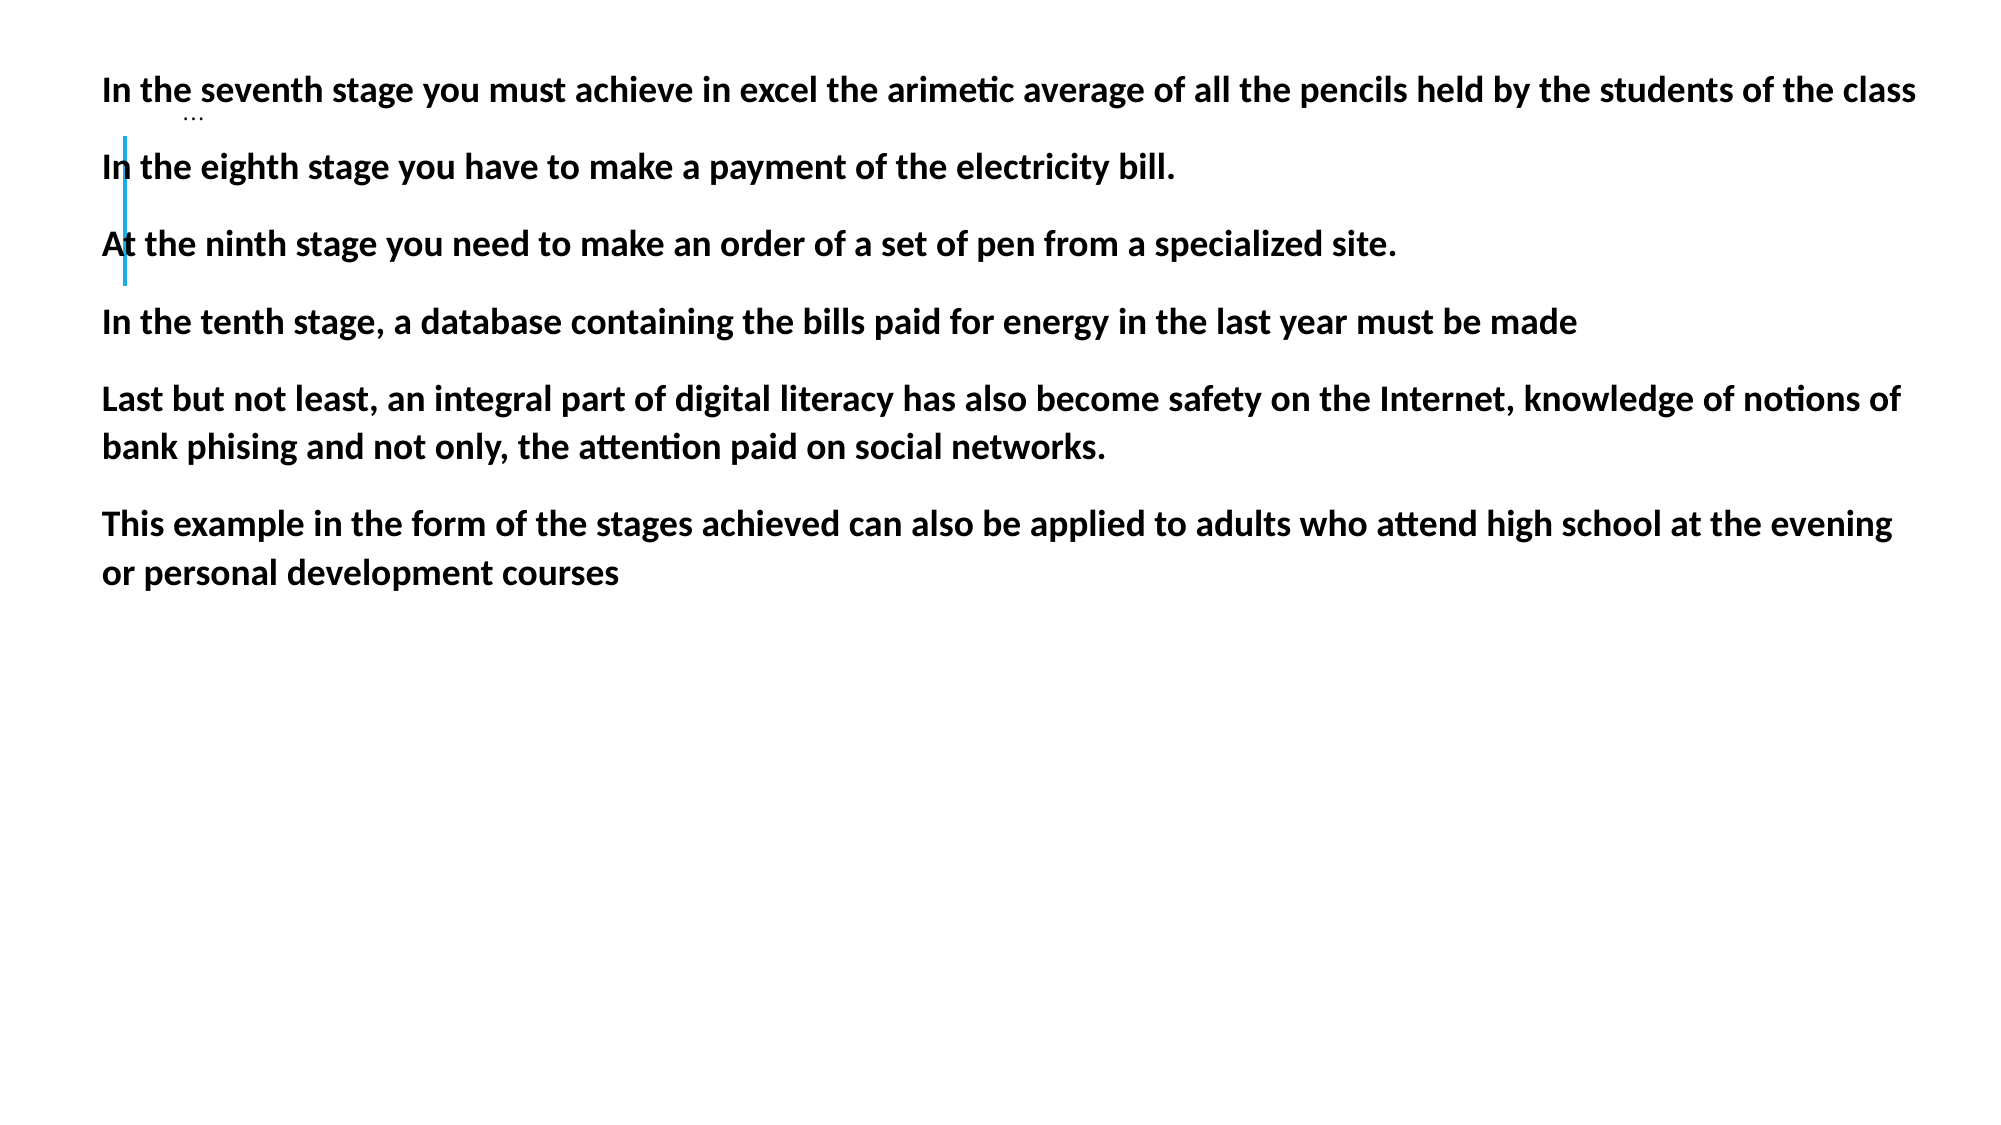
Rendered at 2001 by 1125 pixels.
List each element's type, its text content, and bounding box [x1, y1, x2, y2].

list In the seventh stage you must achieve in excel the arimetic average of all the pencils held by the students of the class In the eighth stage you have to make a payment of the electricity bill. At the ninth stage you need to make an order of a set of pen from a specialized site. In the tenth stage, a database containing the bills paid for energy in the last year must be made Last but not least, an integral part of digital literacy has also become safety on the Internet, knowledge of notions of bank phising and not only, the attention paid on social networks. This example in the form of the stages achieved can also be applied to adults who attend high school at the evening or personal development courses [19, 54, 1938, 1113]
